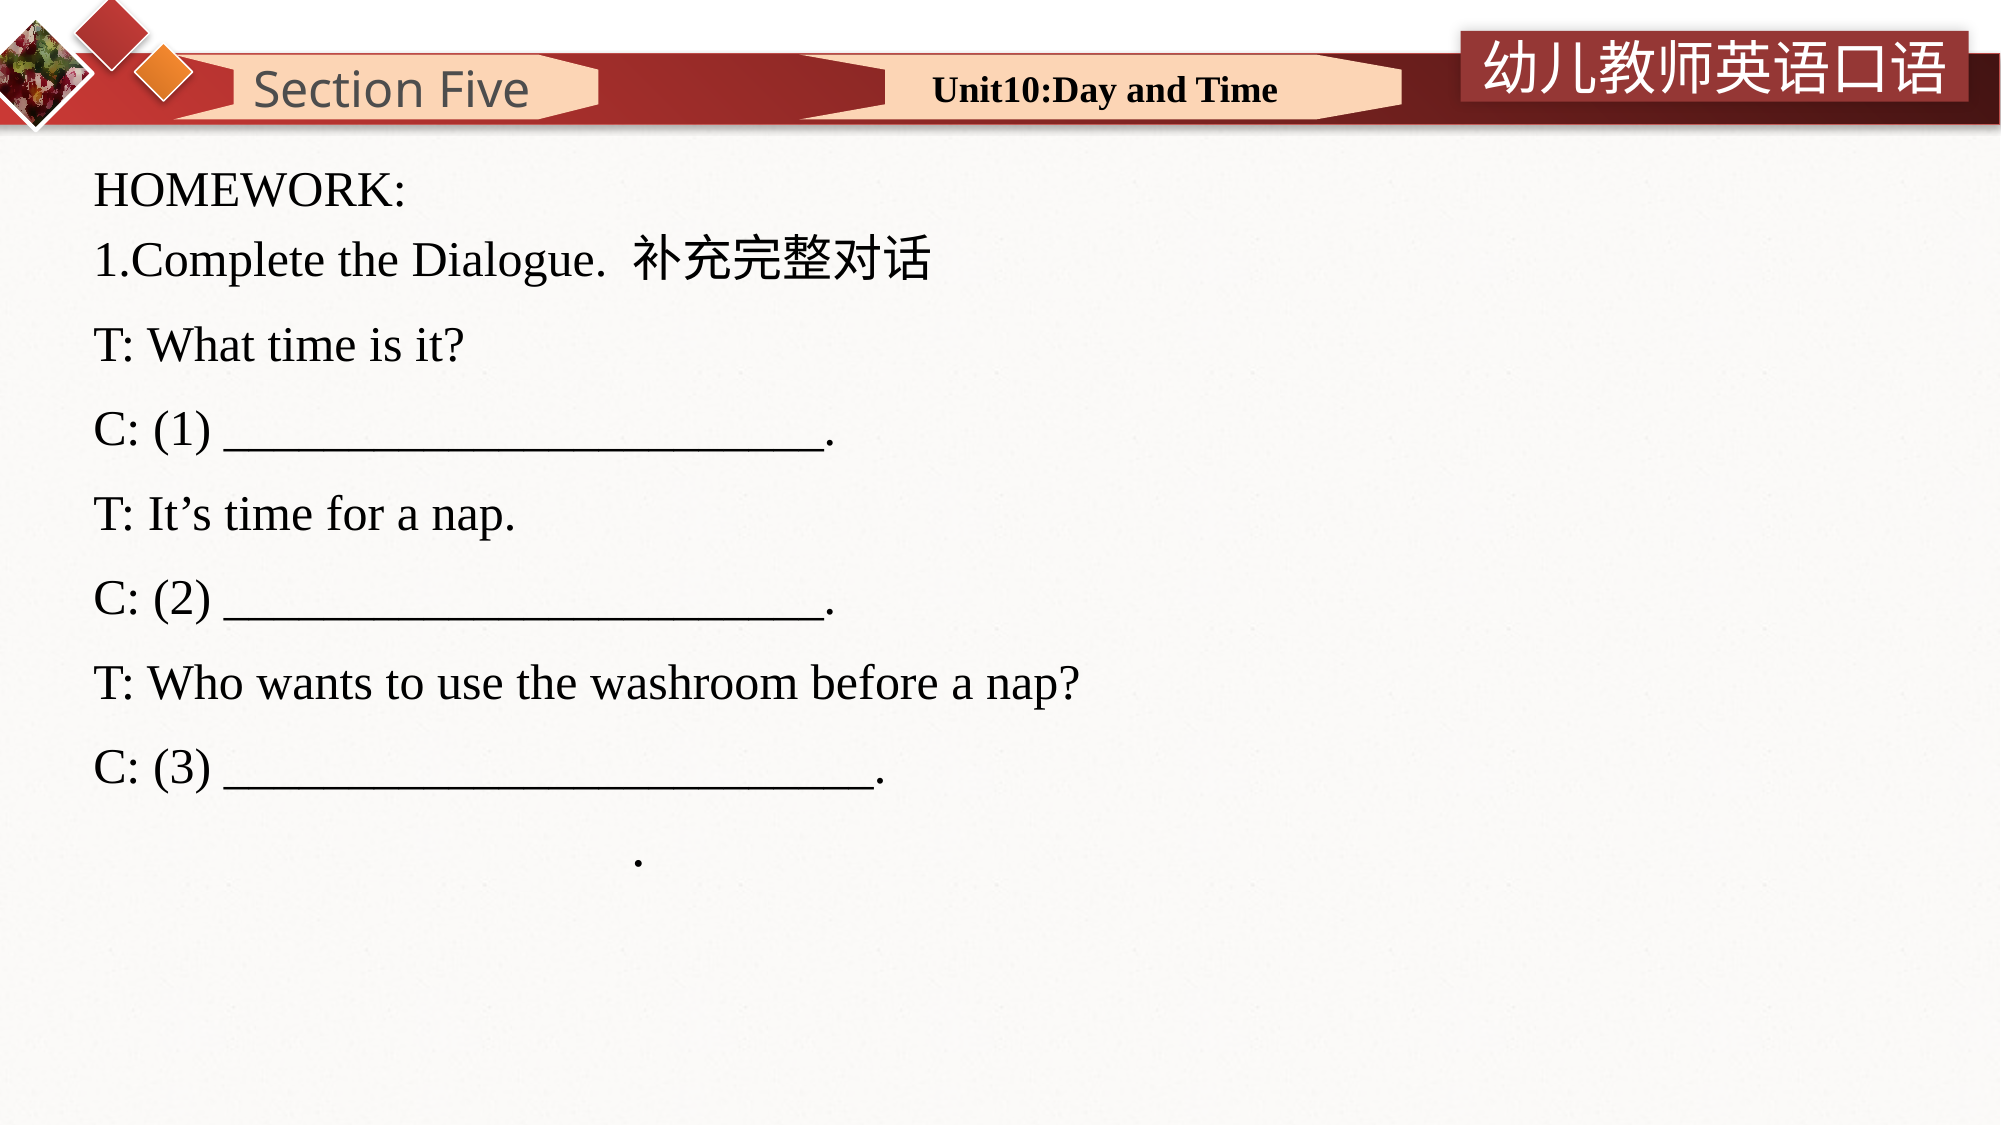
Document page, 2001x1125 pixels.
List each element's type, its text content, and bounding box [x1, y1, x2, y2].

text_box HOMEWORK: 1.Complete the Dialogue. 补充完整对话 T: What time is it? C: (1) ________________________. T: It’s time for a nap. C: (2) ________________________. T: Who wants to use the washroom before a nap? C: (3) __________________________. . [78, 148, 1162, 927]
text_box Section Five [171, 52, 601, 122]
text_box Unit10:Day and Time [797, 52, 1404, 122]
picture [0, 21, 88, 126]
